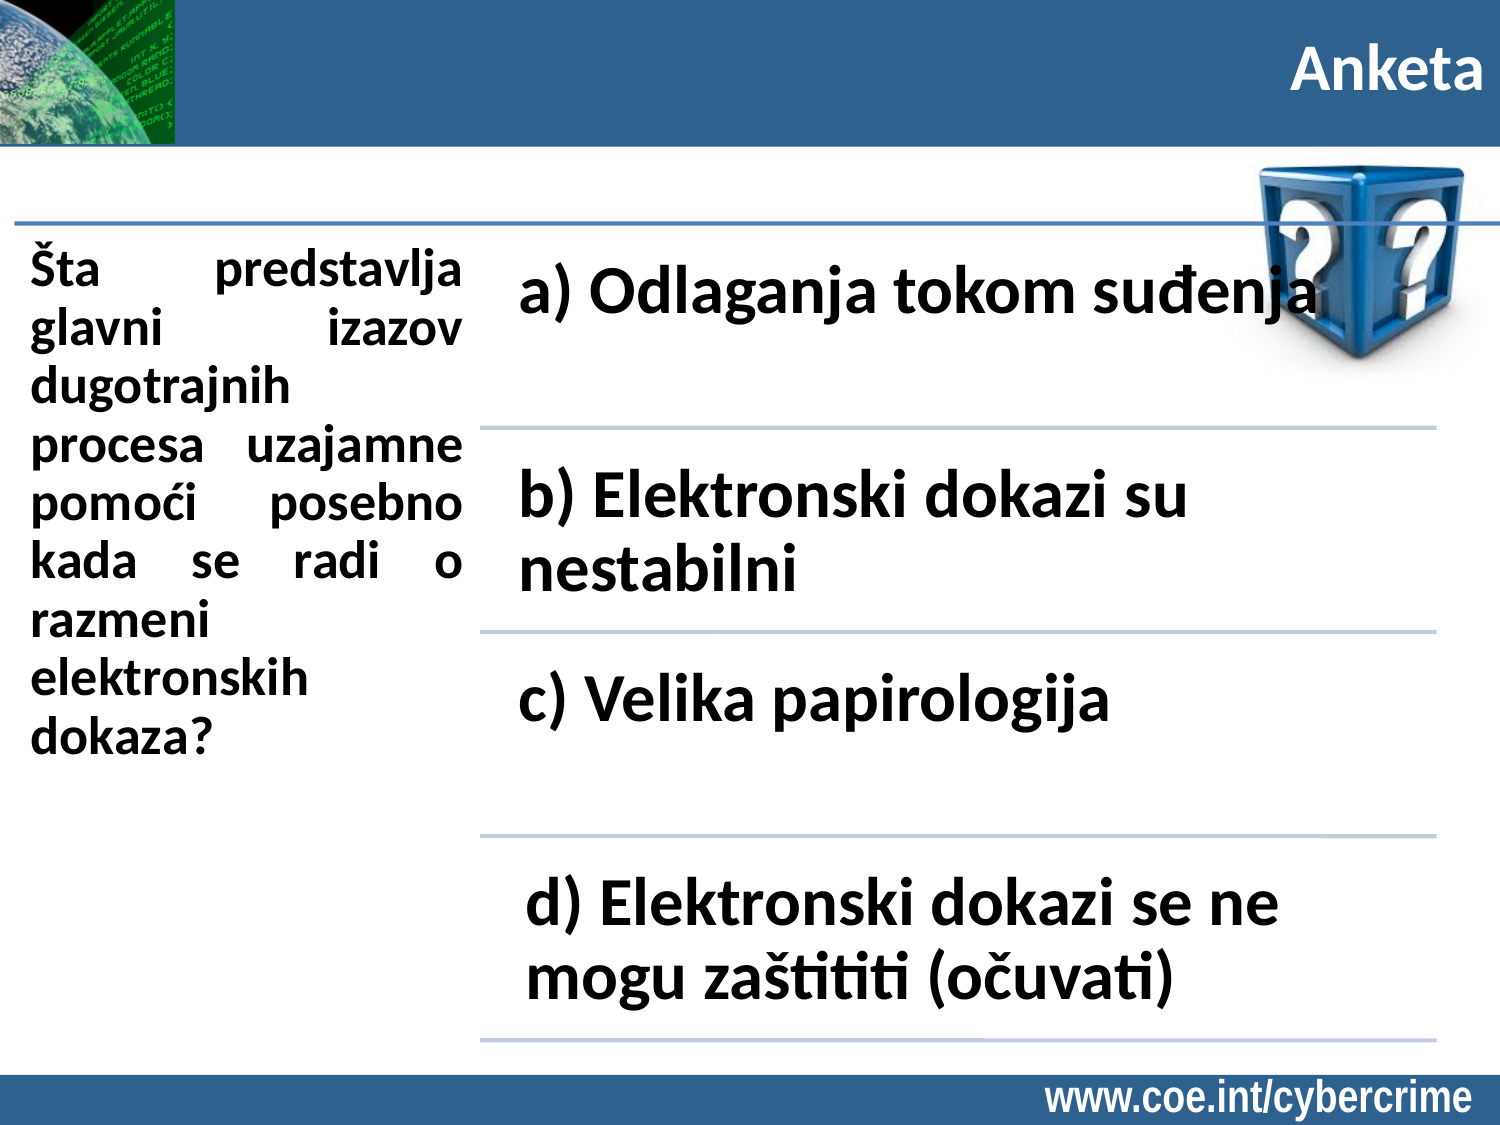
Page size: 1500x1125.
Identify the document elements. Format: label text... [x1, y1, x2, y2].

text_box [0, 1073, 1030, 1125]
text_box www.coe.int/cybercrime [1030, 1060, 1500, 1125]
picture [1211, 105, 1500, 222]
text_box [14, 222, 1500, 1053]
text_box Anketa [177, 0, 1500, 149]
picture [0, 0, 175, 144]
